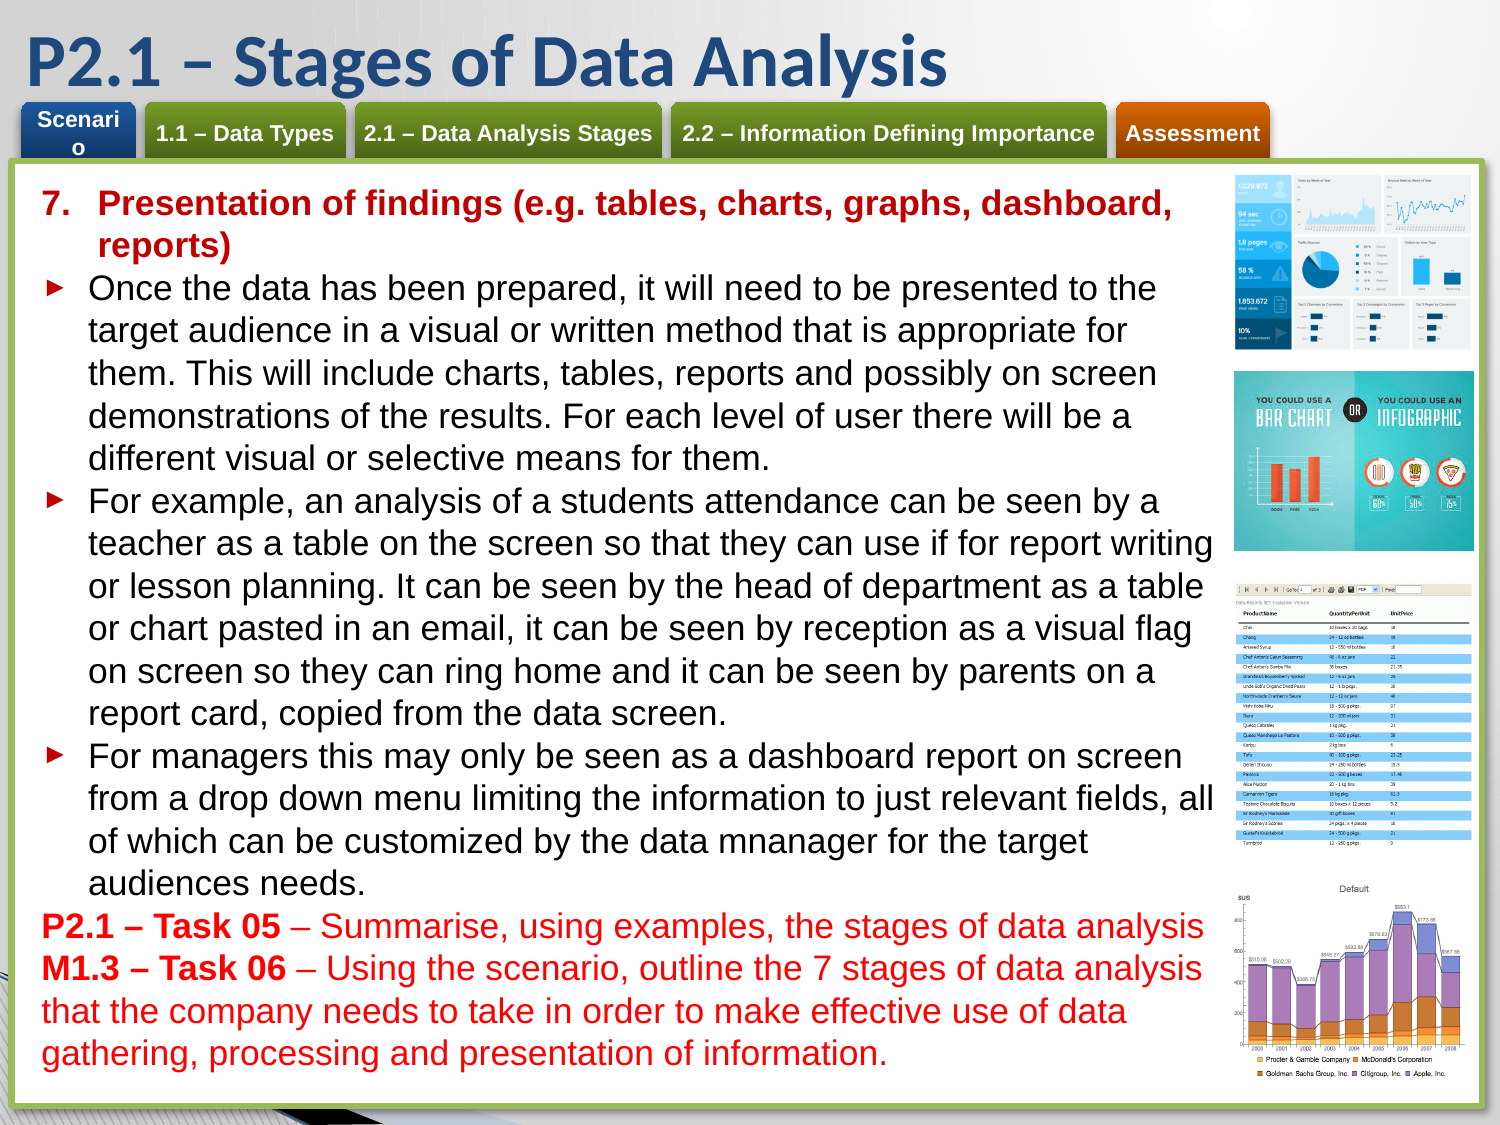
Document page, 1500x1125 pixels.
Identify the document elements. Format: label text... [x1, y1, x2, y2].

text_box Presentation of findings (e.g. tables, charts, graphs, dashboard, reports) Once the data has been prepared, it will need to be presented to the target audience in a visual or written method that is appropriate for them. This will include charts, tables, reports and possibly on screen demonstrations of the results. For each level of user there will be a different visual or selective means for them. For example, an analysis of a students attendance can be seen by a teacher as a table on the screen so that they can use if for report writing or lesson planning. It can be seen by the head of department as a table or chart pasted in an email, it can be seen by reception as a visual flag on screen so they can ring home and it can be seen by parents on a report card, copied from the data screen. For managers this may only be seen as a dashboard report on screen from a drop down menu limiting the information to just relevant fields, all of which can be customized by the data mnanager for the target audiences needs. P2.1 – Task 05 – Summarise, using examples, the stages of data analysis M1.3 – Task 06 – Using the scenario, outline the 7 stages of data analysis that the company needs to take in order to make effective use of data gathering, processing and presentation of information. [26, 172, 1235, 1081]
picture [1233, 172, 1472, 352]
title P2.1 – Stages of Data Analysis [11, 11, 1465, 102]
picture [1233, 883, 1474, 1083]
picture [1233, 581, 1472, 847]
picture [1233, 371, 1474, 551]
picture [281, 1114, 303, 1125]
